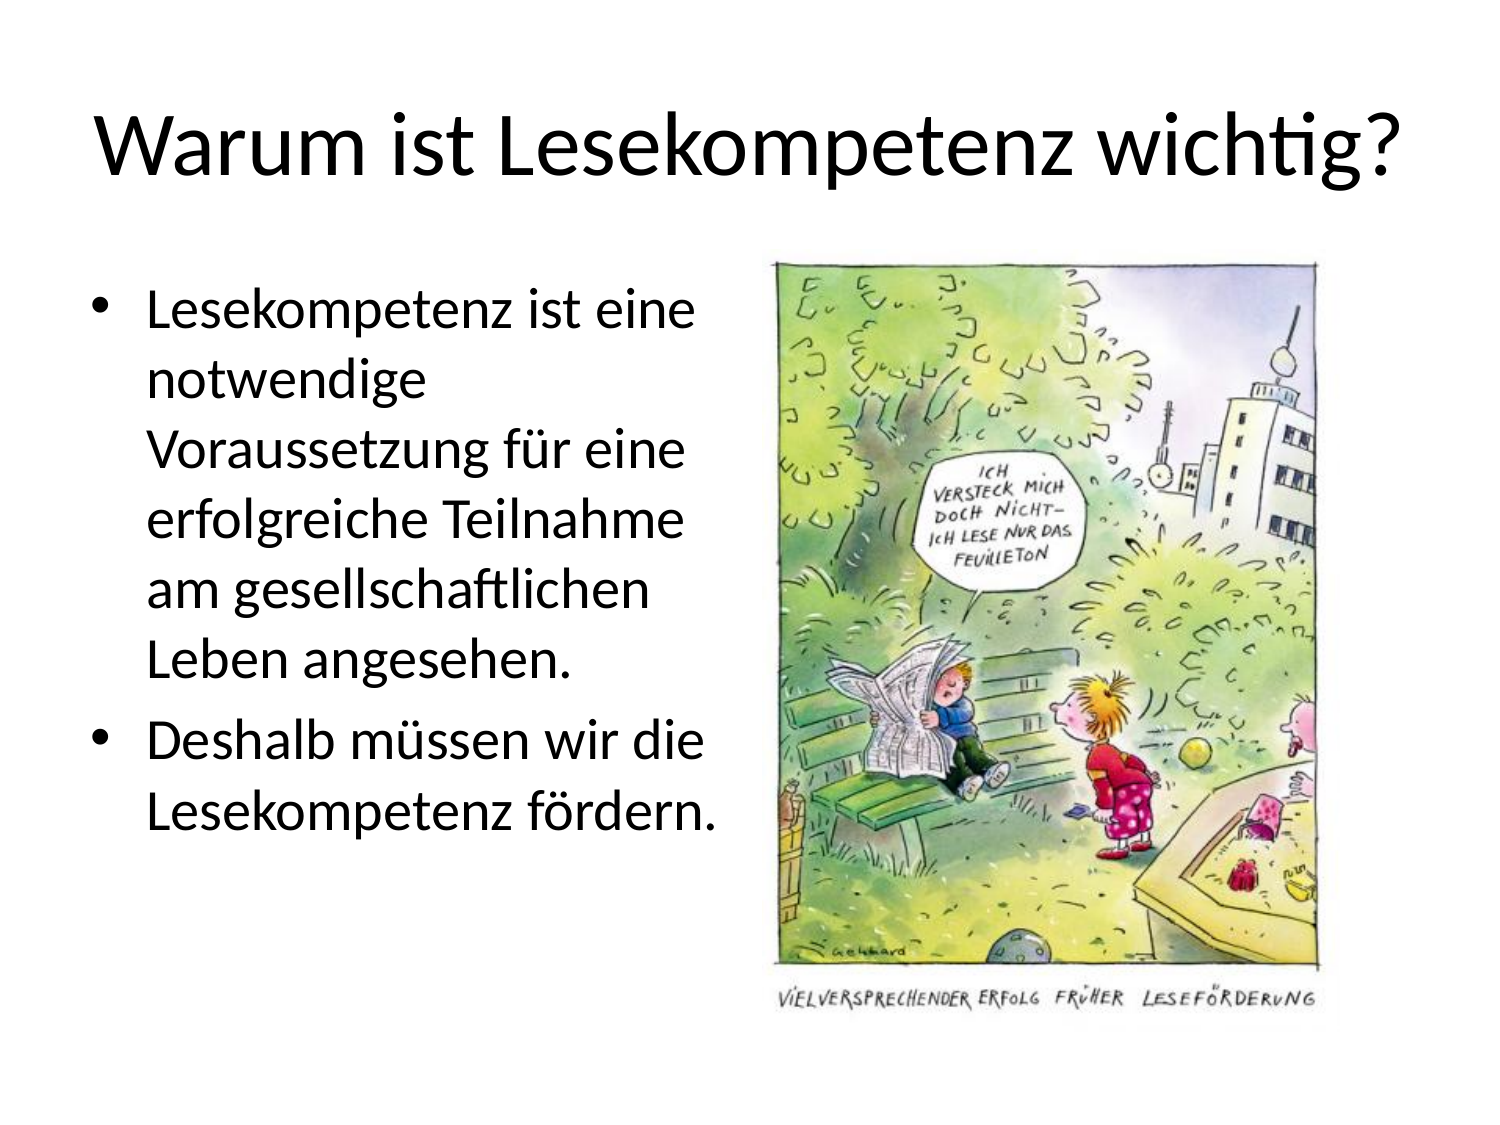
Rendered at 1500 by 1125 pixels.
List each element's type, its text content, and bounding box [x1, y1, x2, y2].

title Warum ist Lesekompetenz wichtig? [75, 45, 1425, 233]
picture [762, 249, 1340, 1032]
list Lesekompetenz ist eine notwendige Voraussetzung für eine erfolgreiche Teilnahme am gesellschaftlichen Leben angesehen. Deshalb müssen wir die Lesekompetenz fördern. [75, 262, 738, 1005]
